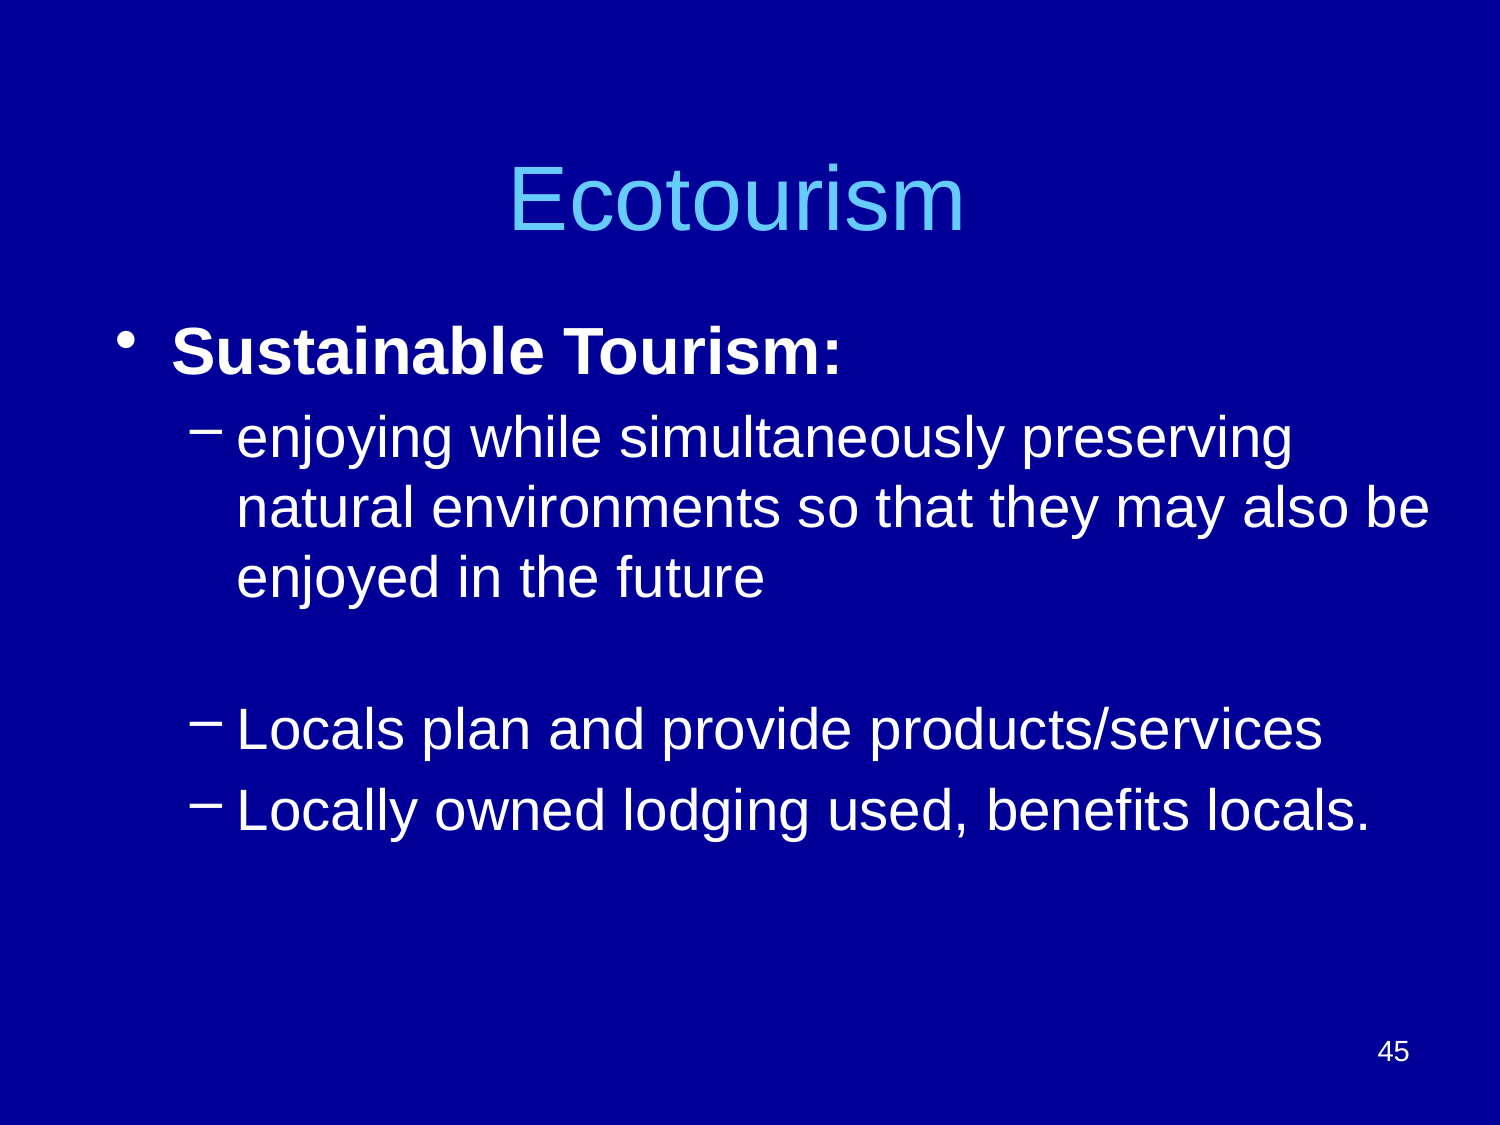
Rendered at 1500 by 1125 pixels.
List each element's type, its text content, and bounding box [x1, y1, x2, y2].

list Sustainable Tourism: enjoying while simultaneously preserving natural environments so that they may also be enjoyed in the future Locals plan and provide products/services Locally owned lodging used, benefits locals. [99, 299, 1451, 976]
title Ecotourism [99, 99, 1376, 288]
slide_number 45 [1074, 1024, 1425, 1103]
